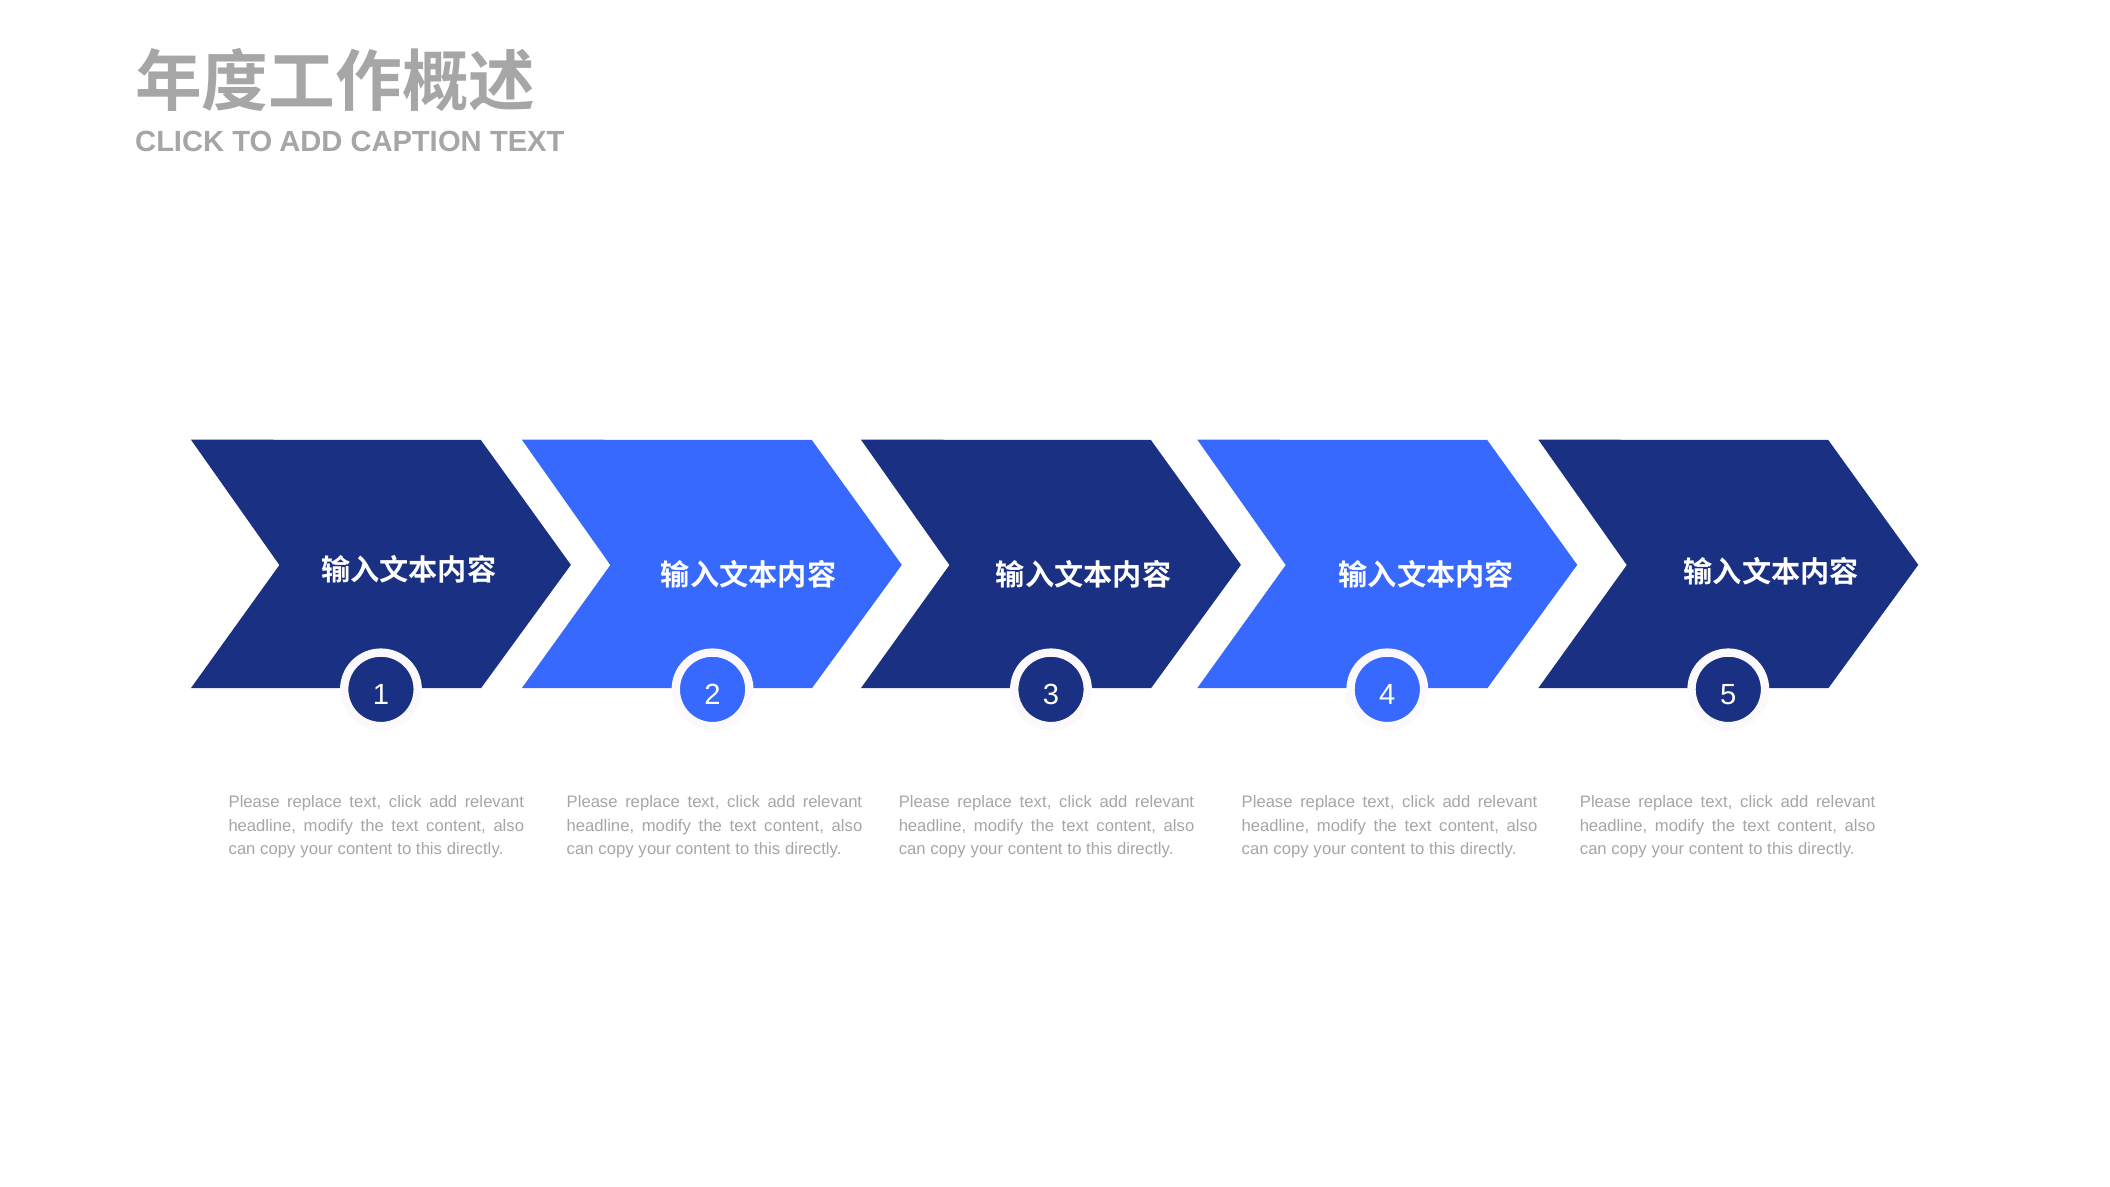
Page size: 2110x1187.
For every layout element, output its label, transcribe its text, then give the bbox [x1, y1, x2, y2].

text_box Please replace text, click add relevant headline, modify the text content, also can copy your content to this directly. [1579, 786, 1876, 859]
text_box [344, 652, 418, 727]
text_box CLICK TO ADD CAPTION TEXT [135, 122, 596, 158]
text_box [1197, 439, 1538, 689]
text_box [1350, 652, 1425, 727]
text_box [860, 439, 1197, 689]
text_box Please replace text, click add relevant headline, modify the text content, also can copy your content to this directly. [228, 786, 525, 859]
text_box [1014, 652, 1088, 727]
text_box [190, 439, 521, 689]
text_box Please replace text, click add relevant headline, modify the text content, also can copy your content to this directly. [566, 786, 863, 859]
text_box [1538, 439, 1919, 689]
text_box 年度工作概述 [135, 38, 596, 119]
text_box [675, 652, 750, 727]
text_box Please replace text, click add relevant headline, modify the text content, also can copy your content to this directly. [898, 786, 1195, 859]
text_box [521, 439, 860, 689]
text_box Please replace text, click add relevant headline, modify the text content, also can copy your content to this directly. [1241, 786, 1538, 859]
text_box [1691, 652, 1766, 727]
